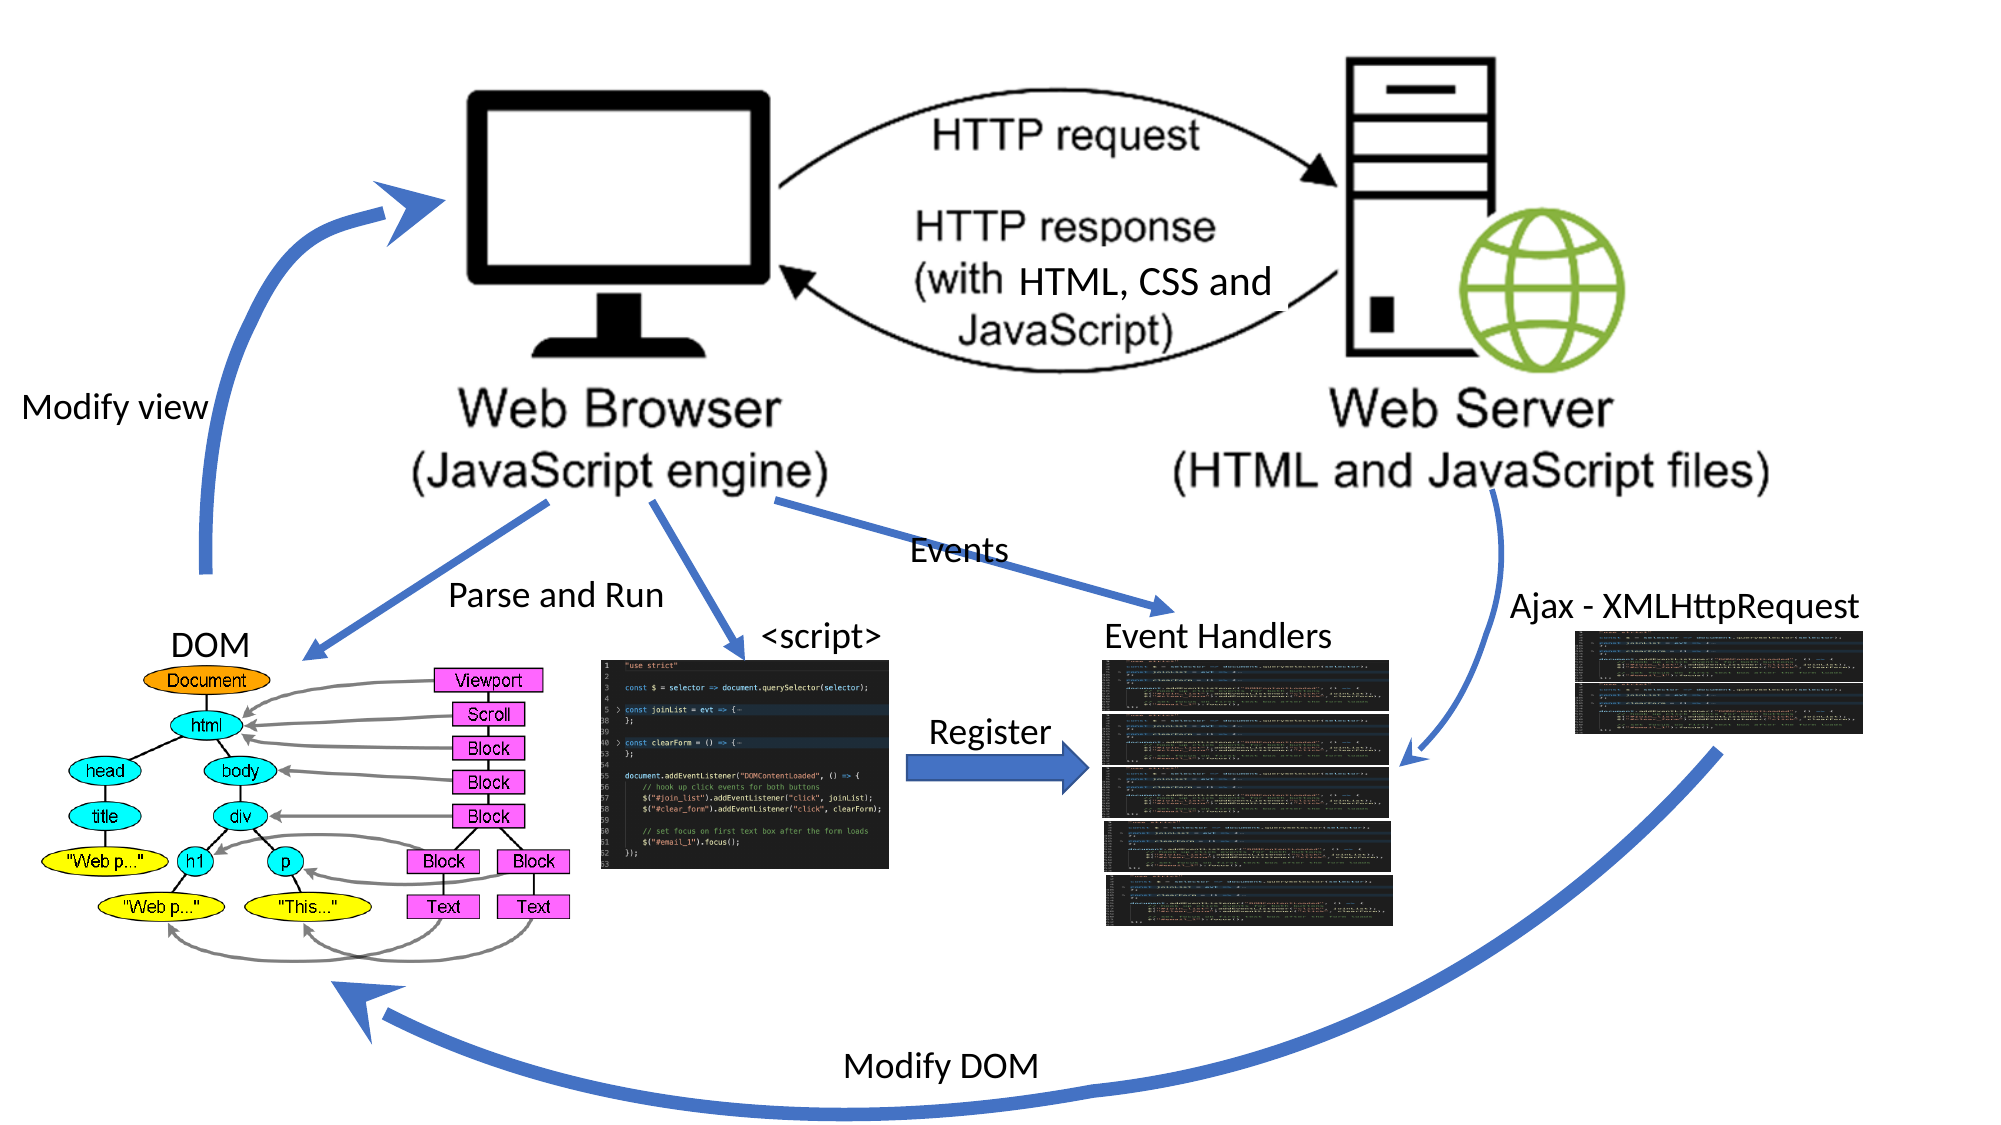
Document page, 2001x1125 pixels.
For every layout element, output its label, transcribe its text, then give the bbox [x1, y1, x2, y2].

text_box [905, 746, 1088, 796]
text_box DOM [156, 612, 266, 660]
text_box [330, 749, 1720, 1114]
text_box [1088, 603, 1393, 926]
text_box Ajax - XMLHttpRequest [1495, 573, 1876, 633]
text_box Register [914, 700, 1068, 760]
text_box Modify DOM [828, 1033, 1055, 1094]
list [601, 660, 889, 869]
picture [1575, 683, 1863, 734]
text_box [651, 500, 746, 661]
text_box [774, 499, 1175, 613]
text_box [4, 143, 372, 583]
picture [1575, 631, 1863, 682]
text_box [302, 501, 549, 661]
text_box <script> [746, 603, 898, 664]
text_box [1399, 502, 1503, 767]
picture [21, 660, 584, 966]
text_box Parse and Run [549, 562, 651, 623]
picture [409, 48, 1770, 502]
